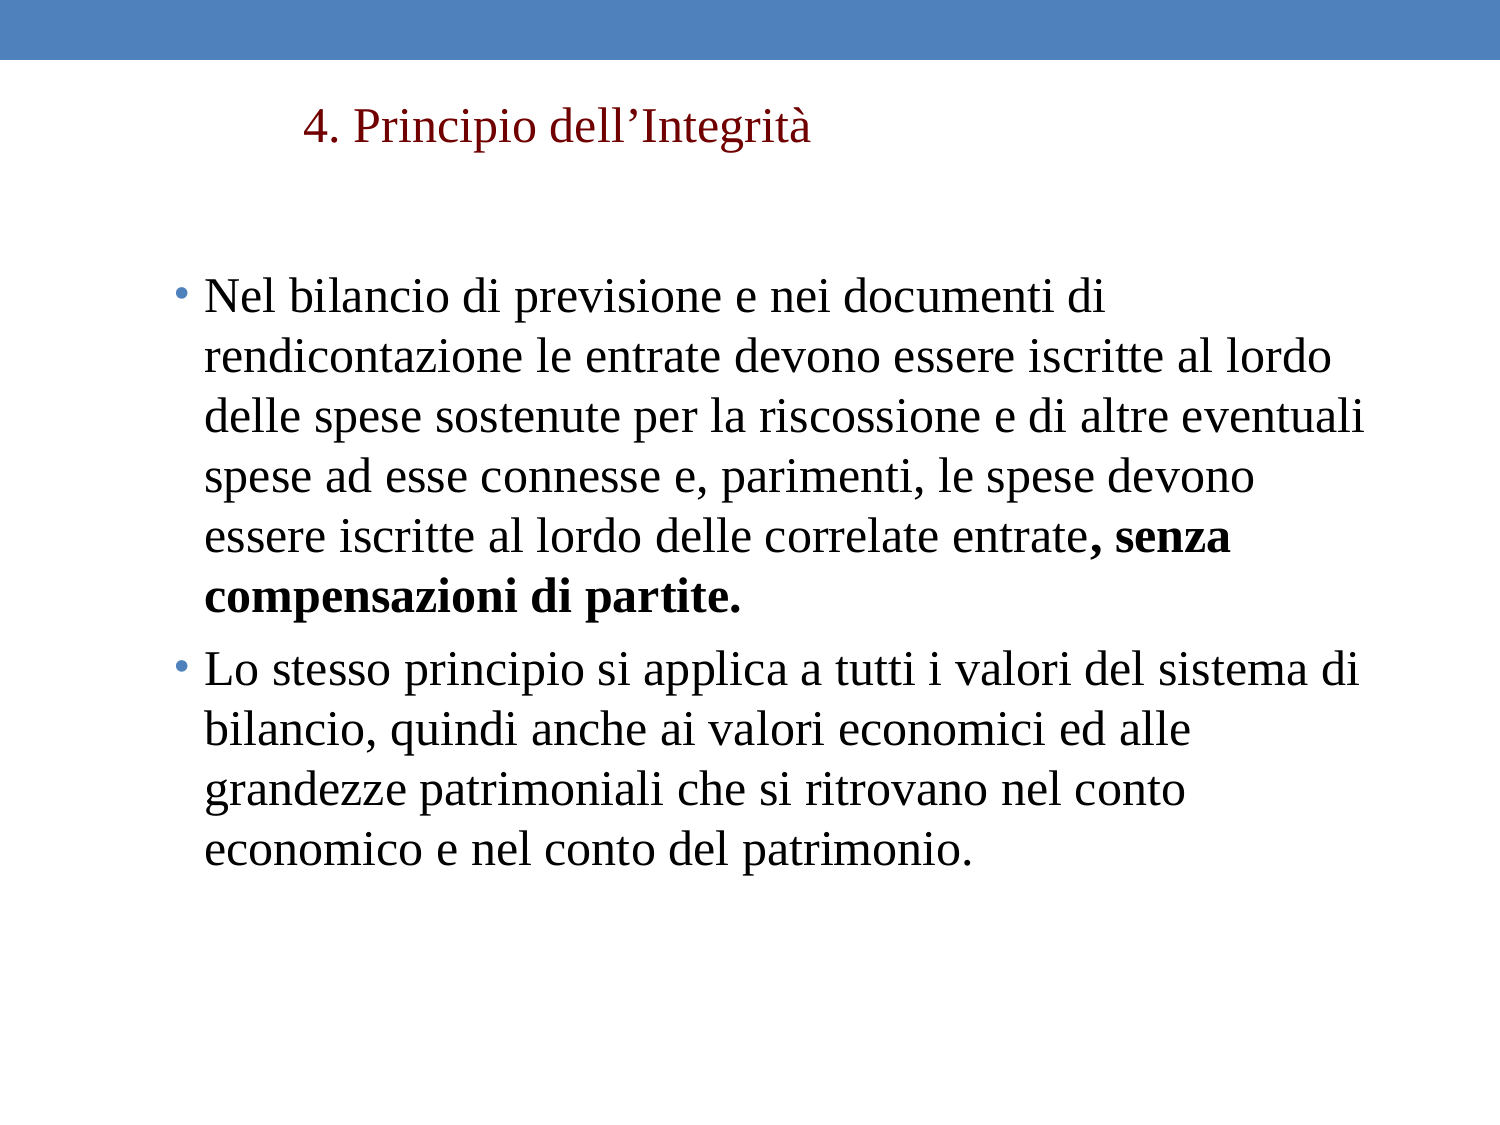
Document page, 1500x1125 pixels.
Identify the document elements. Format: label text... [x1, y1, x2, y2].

text_box 4. Principio dell’Integrità [289, 85, 1211, 160]
list Nel bilancio di previsione e nei documenti di rendicontazione le entrate devono essere iscritte al lordo delle spese sostenute per la riscossione e di altre eventuali spese ad esse connesse e, parimenti, le spese devono essere iscritte al lordo delle correlate entrate, senza compensazioni di partite. Lo stesso principio si applica a tutti i valori del sistema di bilancio, quindi anche ai valori economici ed alle grandezze patrimoniali che si ritrovano nel conto economico e nel conto del patrimonio. [159, 255, 1388, 799]
